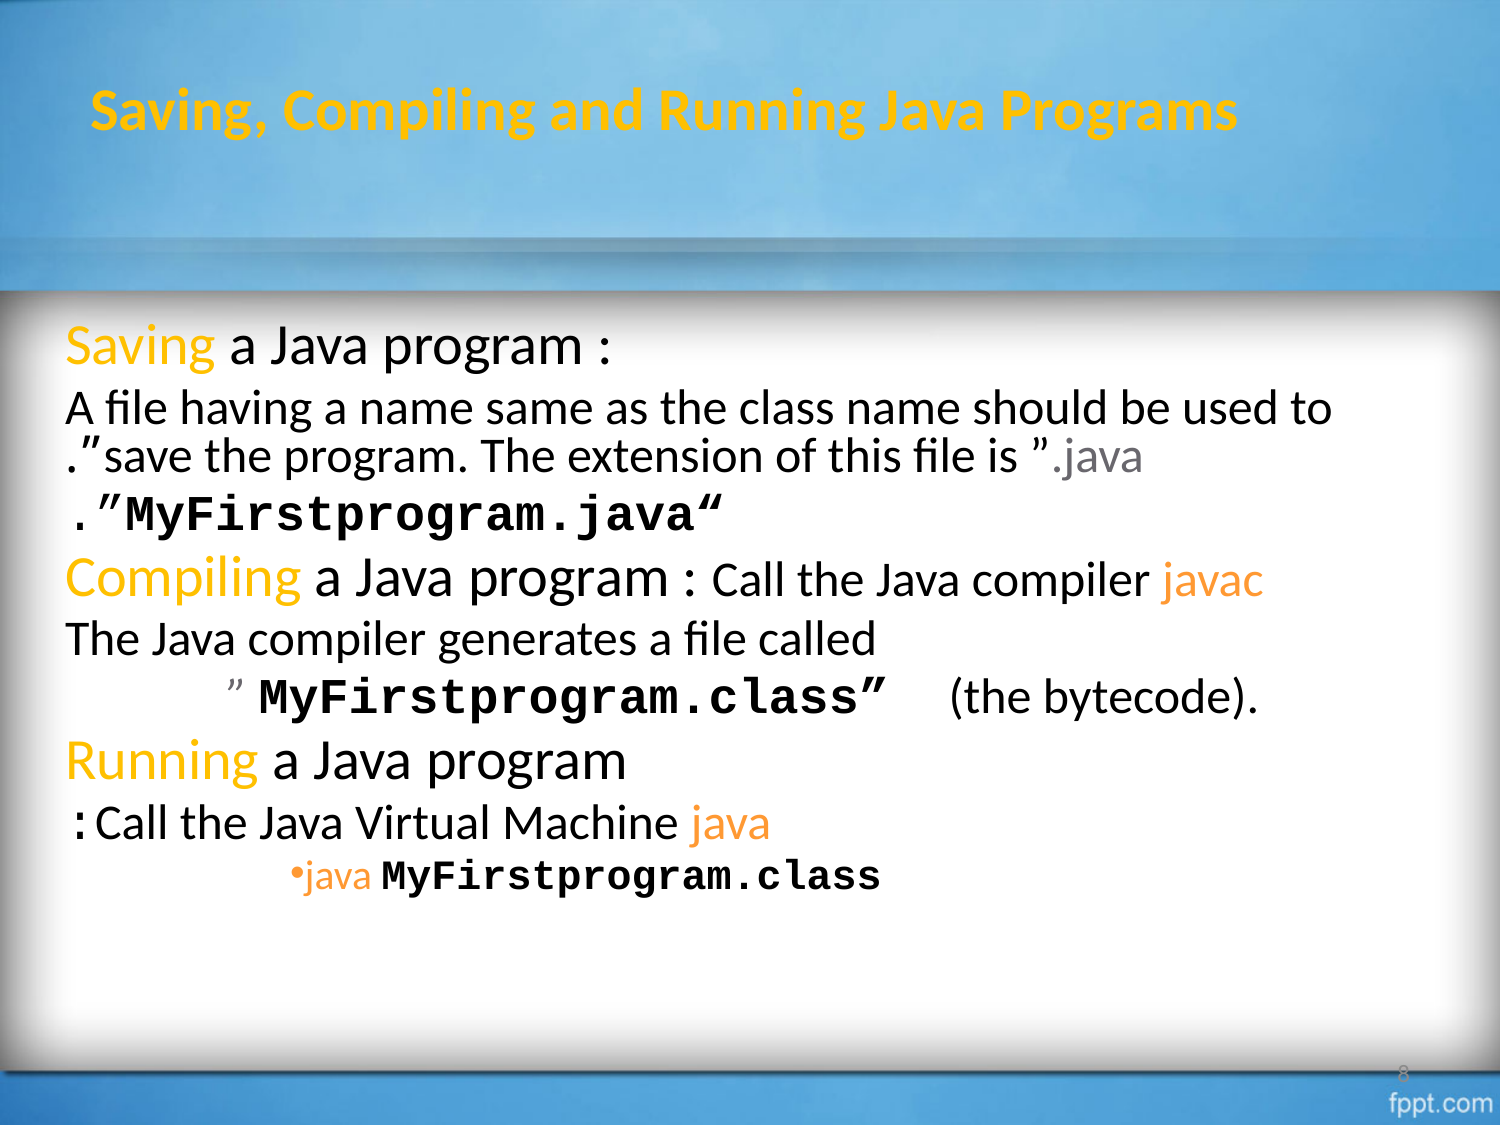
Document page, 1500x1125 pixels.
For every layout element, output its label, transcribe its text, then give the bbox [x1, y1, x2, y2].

slide_number 8 [1074, 1042, 1425, 1103]
picture [0, 0, 1500, 1125]
title Saving, Compiling and Running Java Programs [75, 44, 1350, 150]
list Saving a Java program : A file having a name same as the class name should be used to save the program. The extension of this file is ”.java”. “MyFirstprogram.java”. Compiling a Java program : Call the Java compiler javac The Java compiler generates a file called ” MyFirstprogram.class” (the bytecode). Running a Java program Call the Java Virtual Machine java: java MyFirstprogram.class [50, 312, 1438, 1063]
